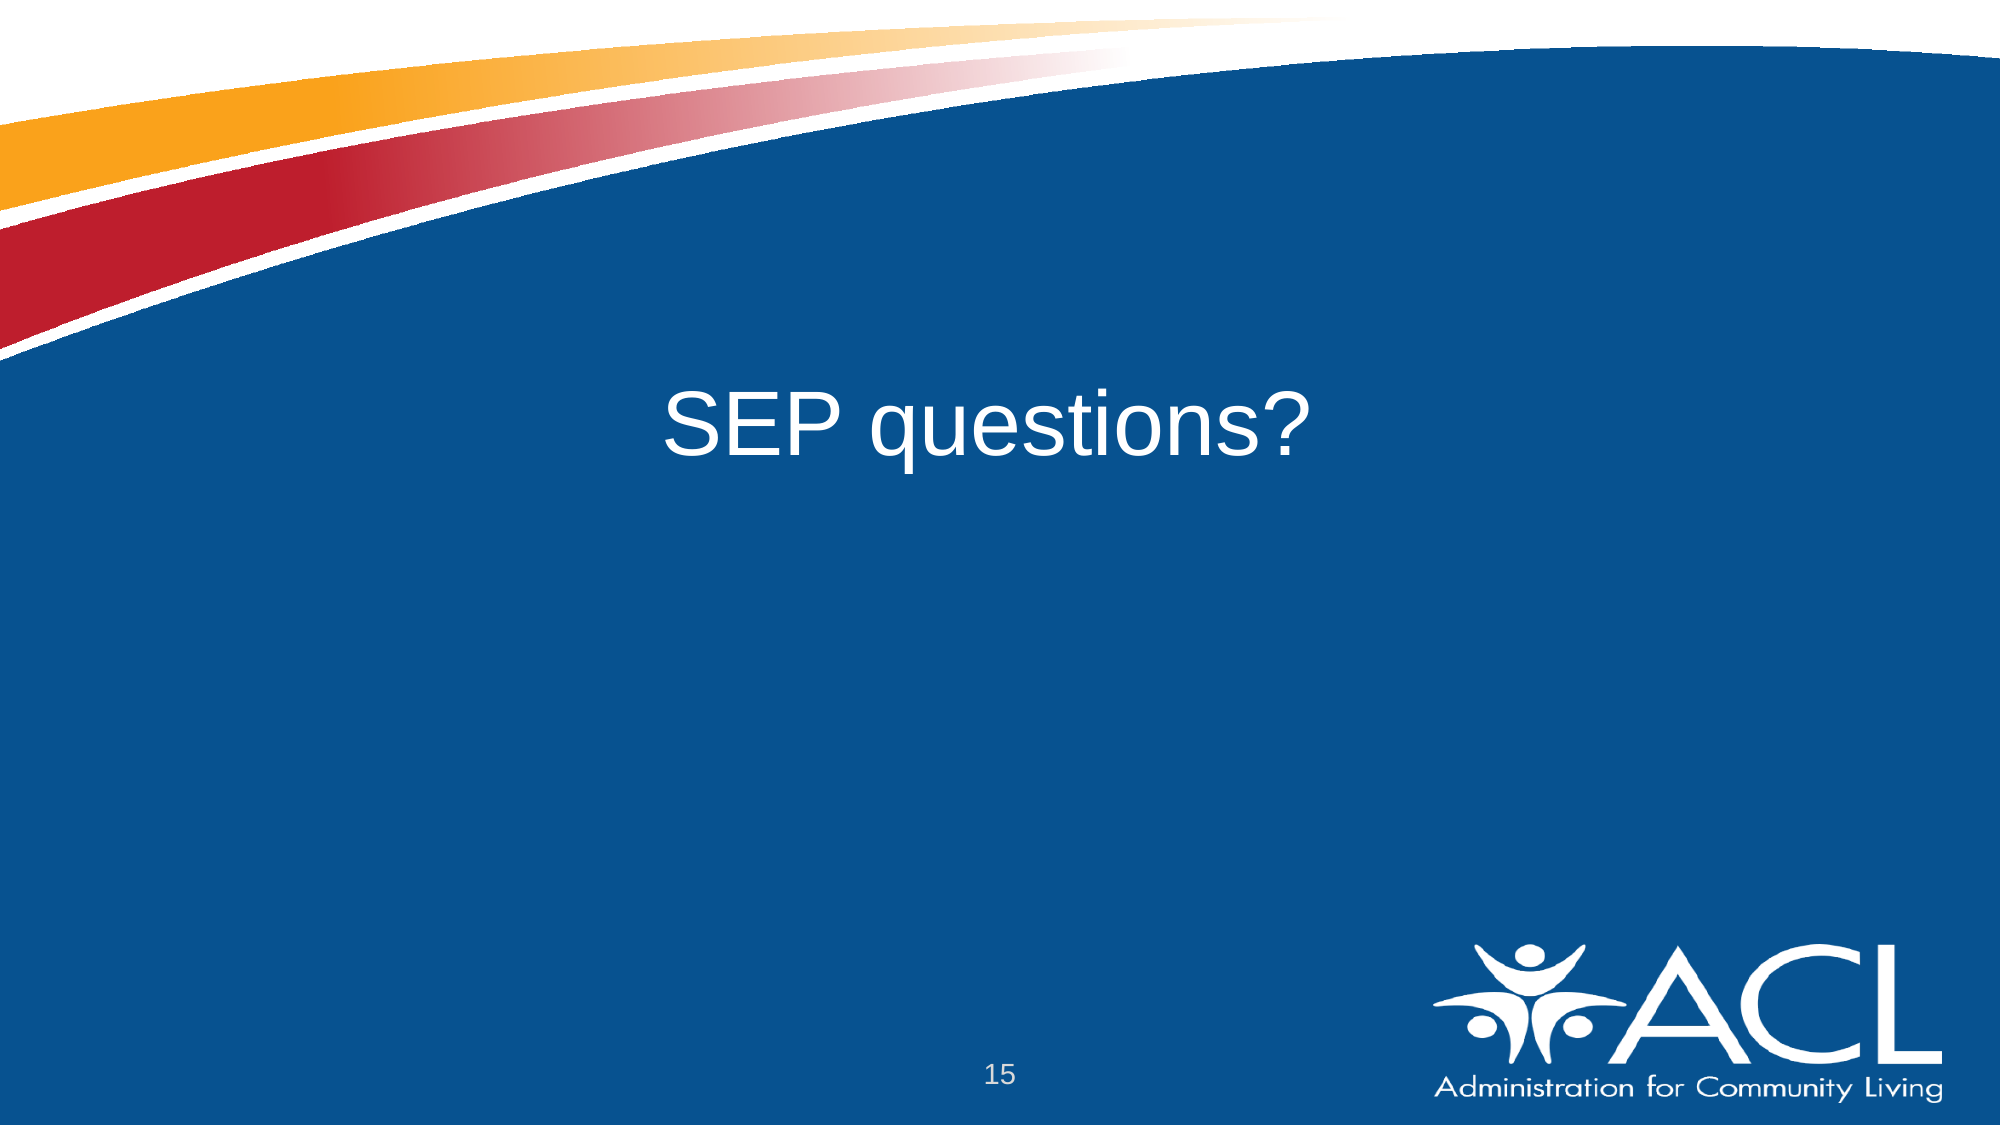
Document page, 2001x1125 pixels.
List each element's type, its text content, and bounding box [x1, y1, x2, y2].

title SEP questions? [99, 324, 1900, 513]
slide_number 15 [766, 1042, 1234, 1103]
picture [0, 0, 2000, 1125]
